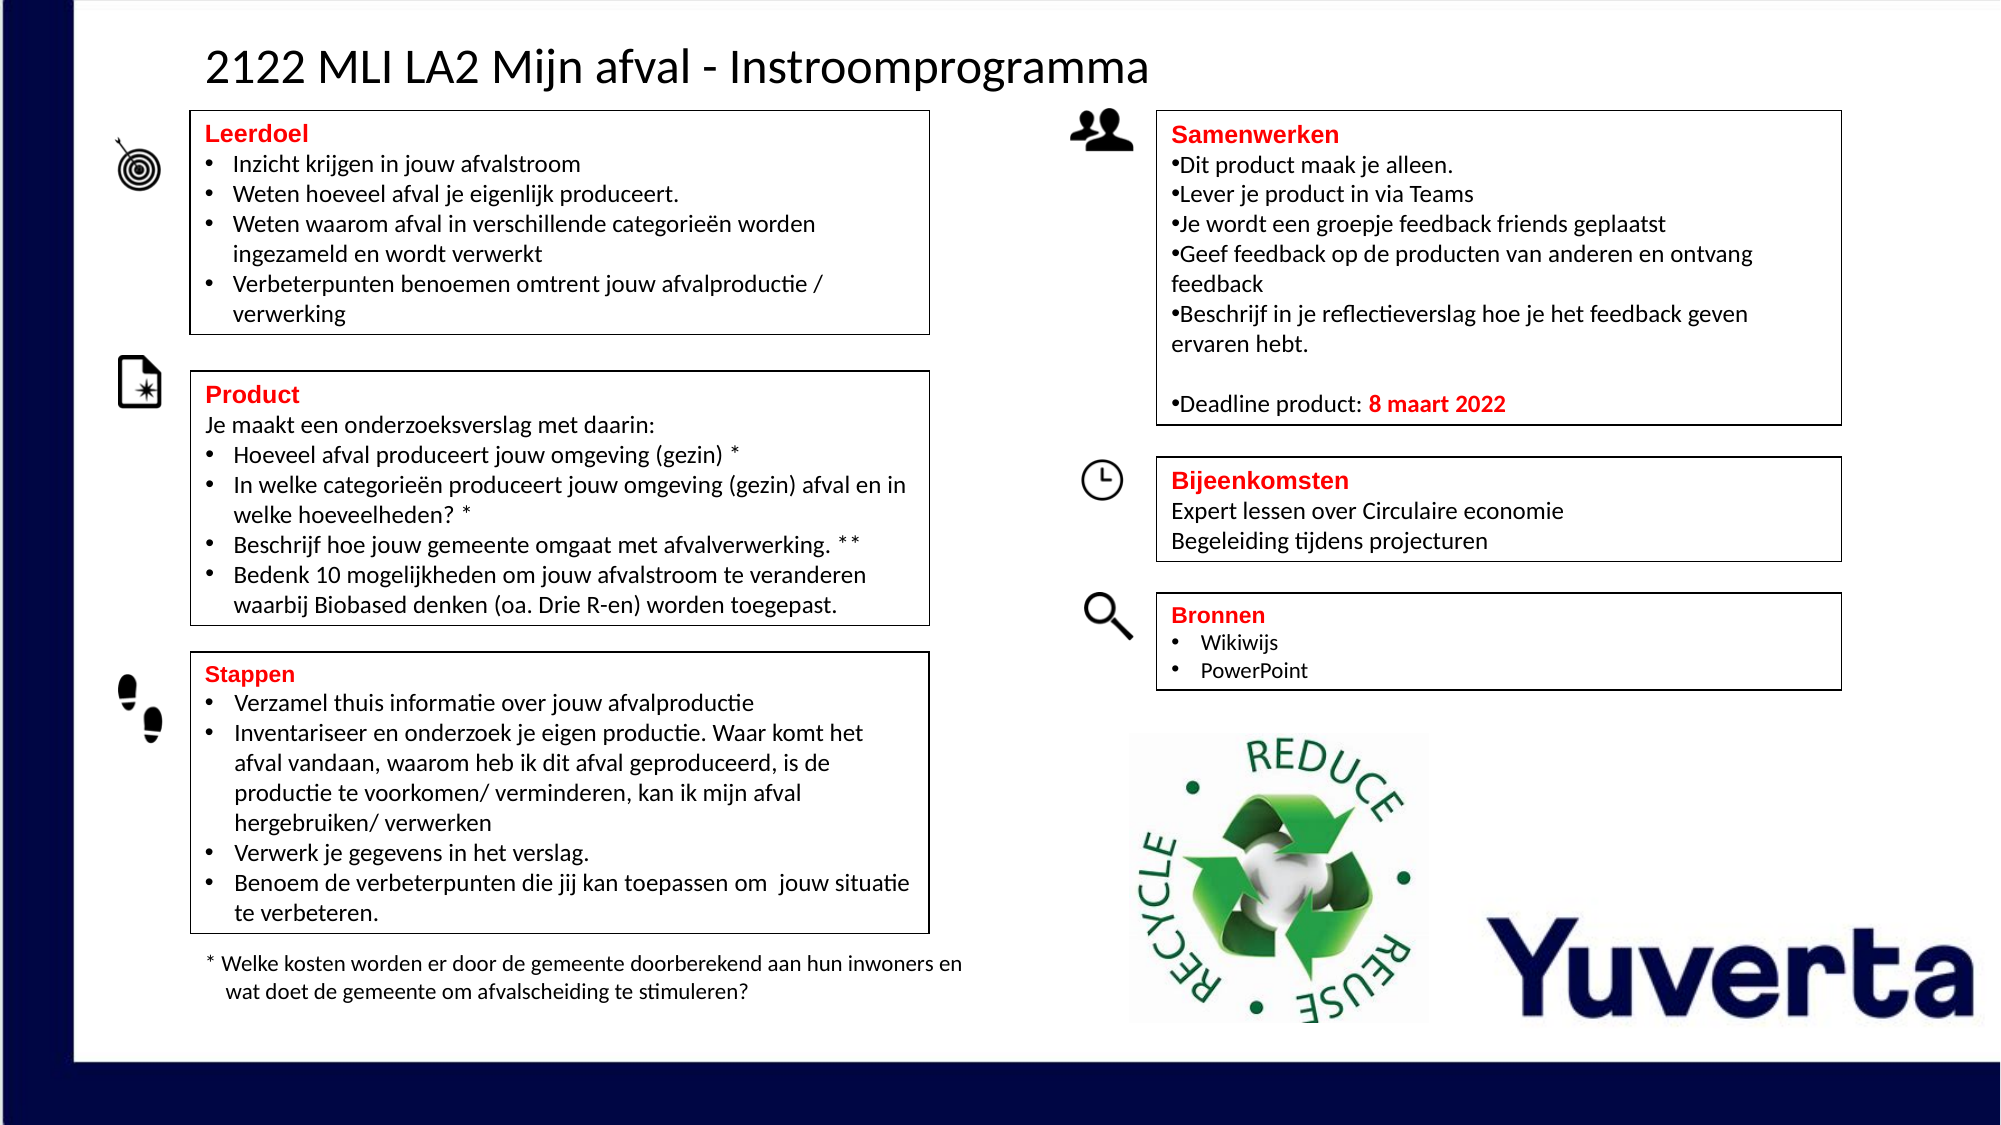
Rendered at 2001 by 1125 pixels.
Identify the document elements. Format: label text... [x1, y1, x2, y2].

text_box Leerdoel Inzicht krijgen in jouw afvalstroom Weten hoeveel afval je eigenlijk produceert. Weten waarom afval in verschillende categorieën worden ingezameld en wordt verwerkt Verbeterpunten benoemen omtrent jouw afvalproductie / verwerking [189, 110, 930, 335]
picture [0, 0, 2001, 1125]
text_box Bijeenkomsten Expert lessen over Circulaire economie Begeleiding tijdens projecturen [1156, 457, 1842, 562]
text_box Product Je maakt een onderzoeksverslag met daarin: Hoeveel afval produceert jouw omgeving (gezin) * In welke categorieën produceert jouw omgeving (gezin) afval en in welke hoeveelheden? * Beschrijf hoe jouw gemeente omgaat met afvalverwerking. ** Bedenk 10 mogelijkheden om jouw afvalstroom te veranderen waarbij Biobased denken (oa. Drie R-en) worden toegepast. [190, 371, 930, 626]
text_box Samenwerken Dit product maak je alleen. Lever je product in via Teams Je wordt een groepje feedback friends geplaatst Geef feedback op de producten van anderen en ontvang feedback Beschrijf in je reflectieverslag hoe je het feedback geven ervaren hebt. Deadline product: 8 maart 2022 [1156, 110, 1842, 425]
text_box Stappen Verzamel thuis informatie over jouw afvalproductie Inventariseer en onderzoek je eigen productie. Waar komt het afval vandaan, waarom heb ik dit afval geproduceerd, is de productie te voorkomen/ verminderen, kan ik mijn afval hergebruiken/ verwerken Verwerk je gegevens in het verslag. Benoem de verbeterpunten die jij kan toepassen om jouw situatie te verbeteren. [190, 652, 929, 934]
text_box 2122 MLI LA2 Mijn afval - Instroomprogramma [190, 26, 1234, 102]
text_box * Welke kosten worden er door de gemeente doorberekend aan hun inwoners en wat doet de gemeente om afvalscheiding te stimuleren? [189, 941, 1056, 1011]
text_box Bronnen Wikiwijs PowerPoint [1156, 592, 1842, 690]
